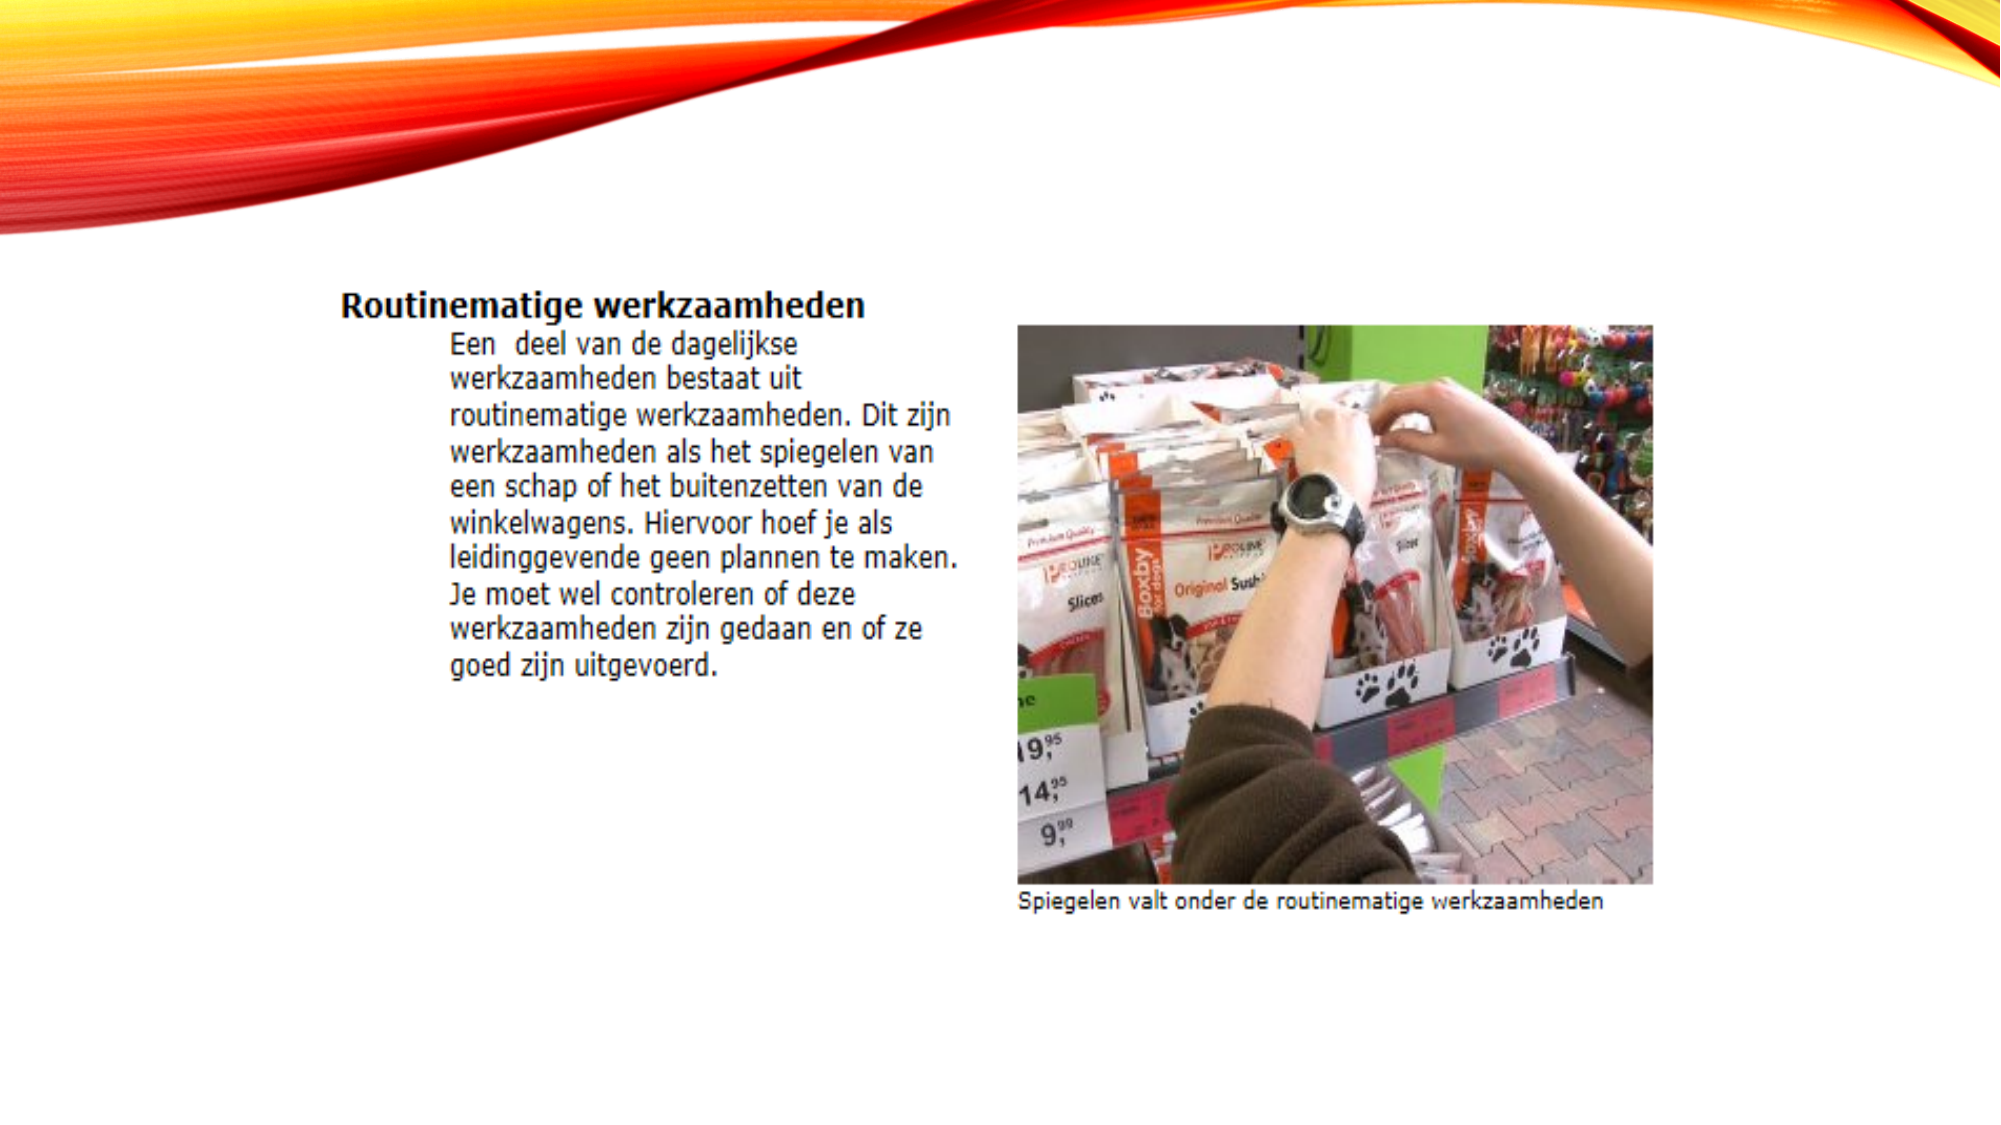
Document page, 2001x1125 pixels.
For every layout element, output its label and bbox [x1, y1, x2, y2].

list [326, 266, 1662, 918]
picture [0, 0, 2000, 237]
